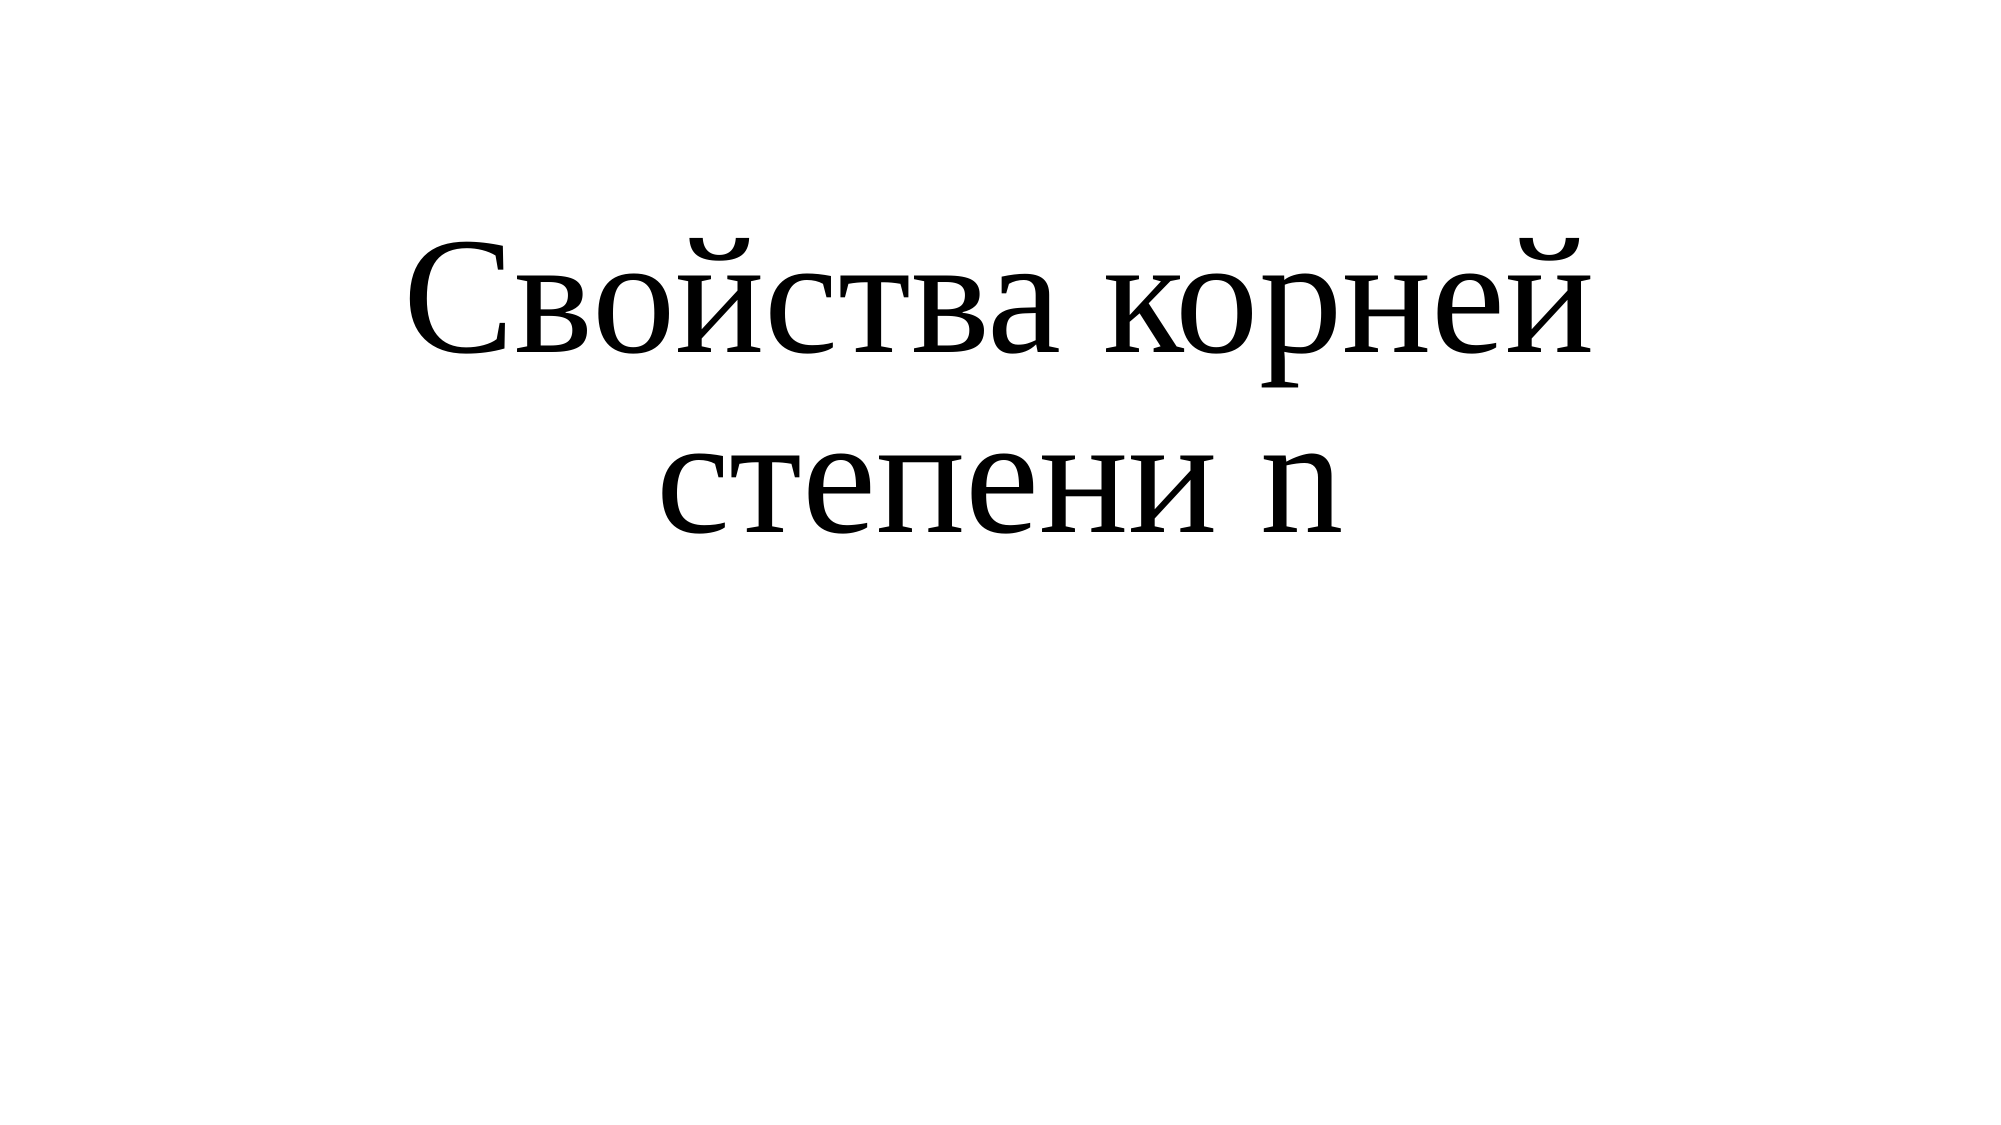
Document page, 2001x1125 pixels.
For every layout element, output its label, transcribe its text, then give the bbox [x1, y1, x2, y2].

title Свойства корней степени n [249, 184, 1750, 576]
